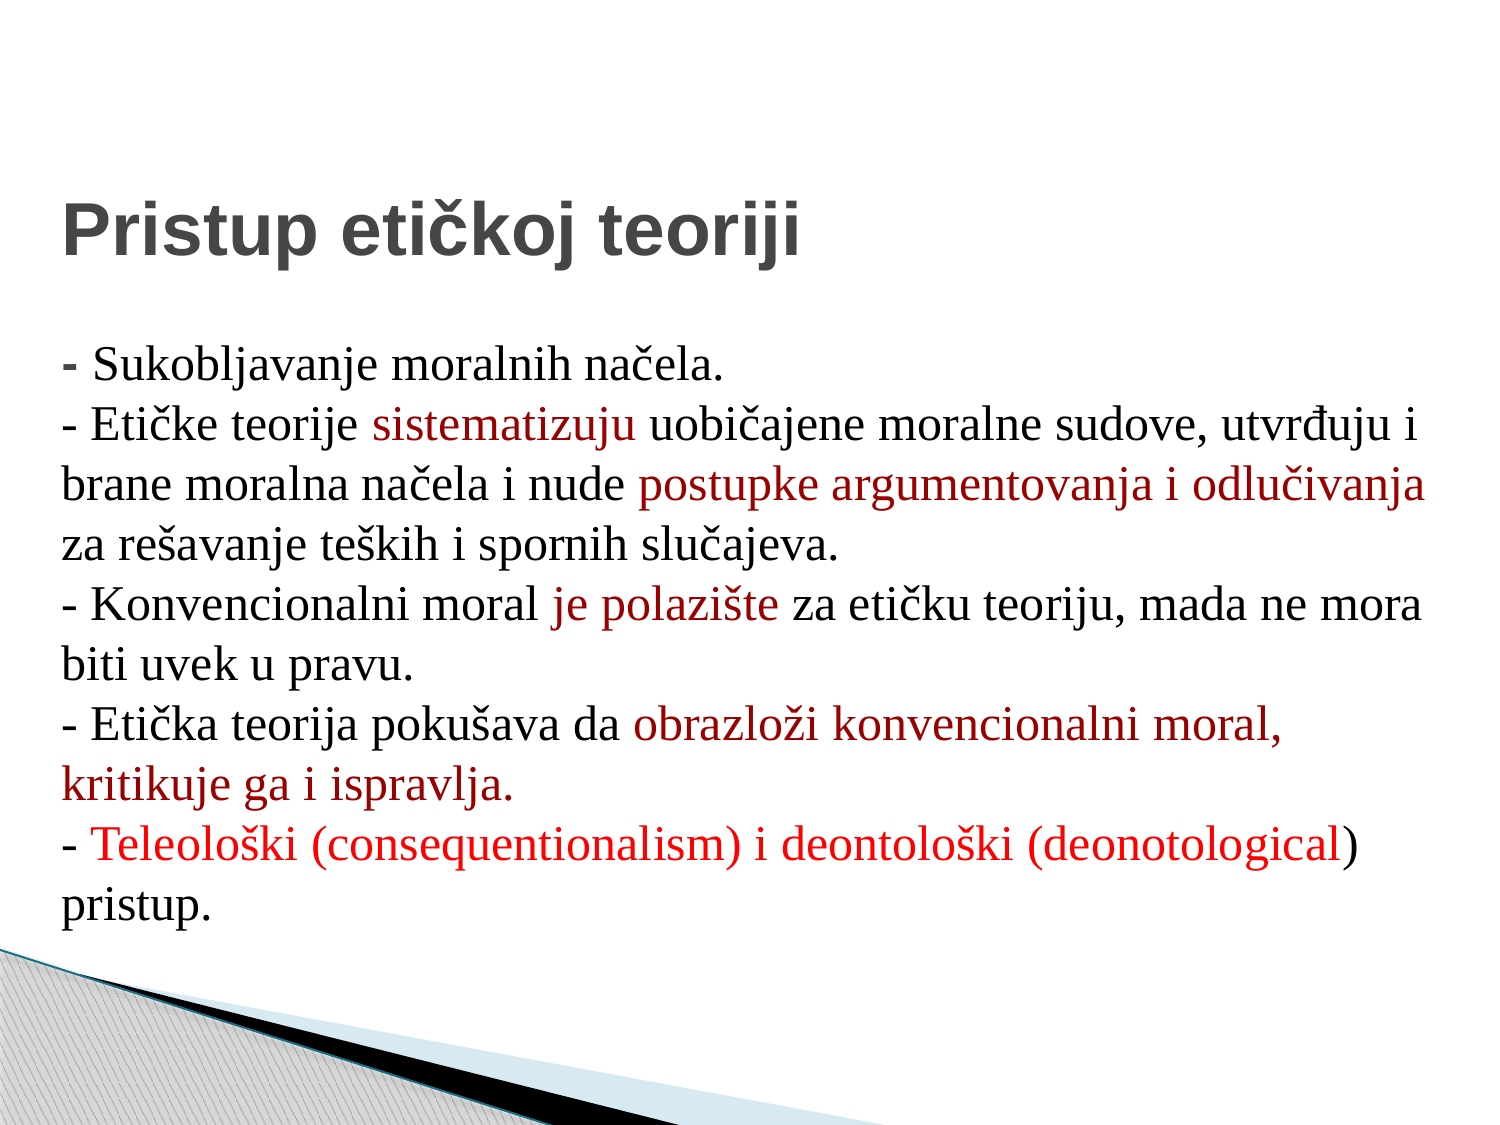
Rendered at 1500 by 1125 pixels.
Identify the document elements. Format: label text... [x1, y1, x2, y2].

title Pristup etičkoj teoriji - Sukobljavanje moralnih načela. - Etičke teorije sistematizuju uobičajene moralne sudove, utvrđuju i brane moralna načela i nude postupke argumentovanja i odlučivanja za rešavanje teških i spornih slučajeva. - Konvencionalni moral je polazište za etičku teoriju, mada ne mora biti uvek u pravu. - Etička teorija pokušava da obrazloži konvencionalni moral, kritikuje ga i ispravlja. - Teleološki (consequentionalism) i deontološki (deonotological) pristup. [46, 45, 1454, 1067]
